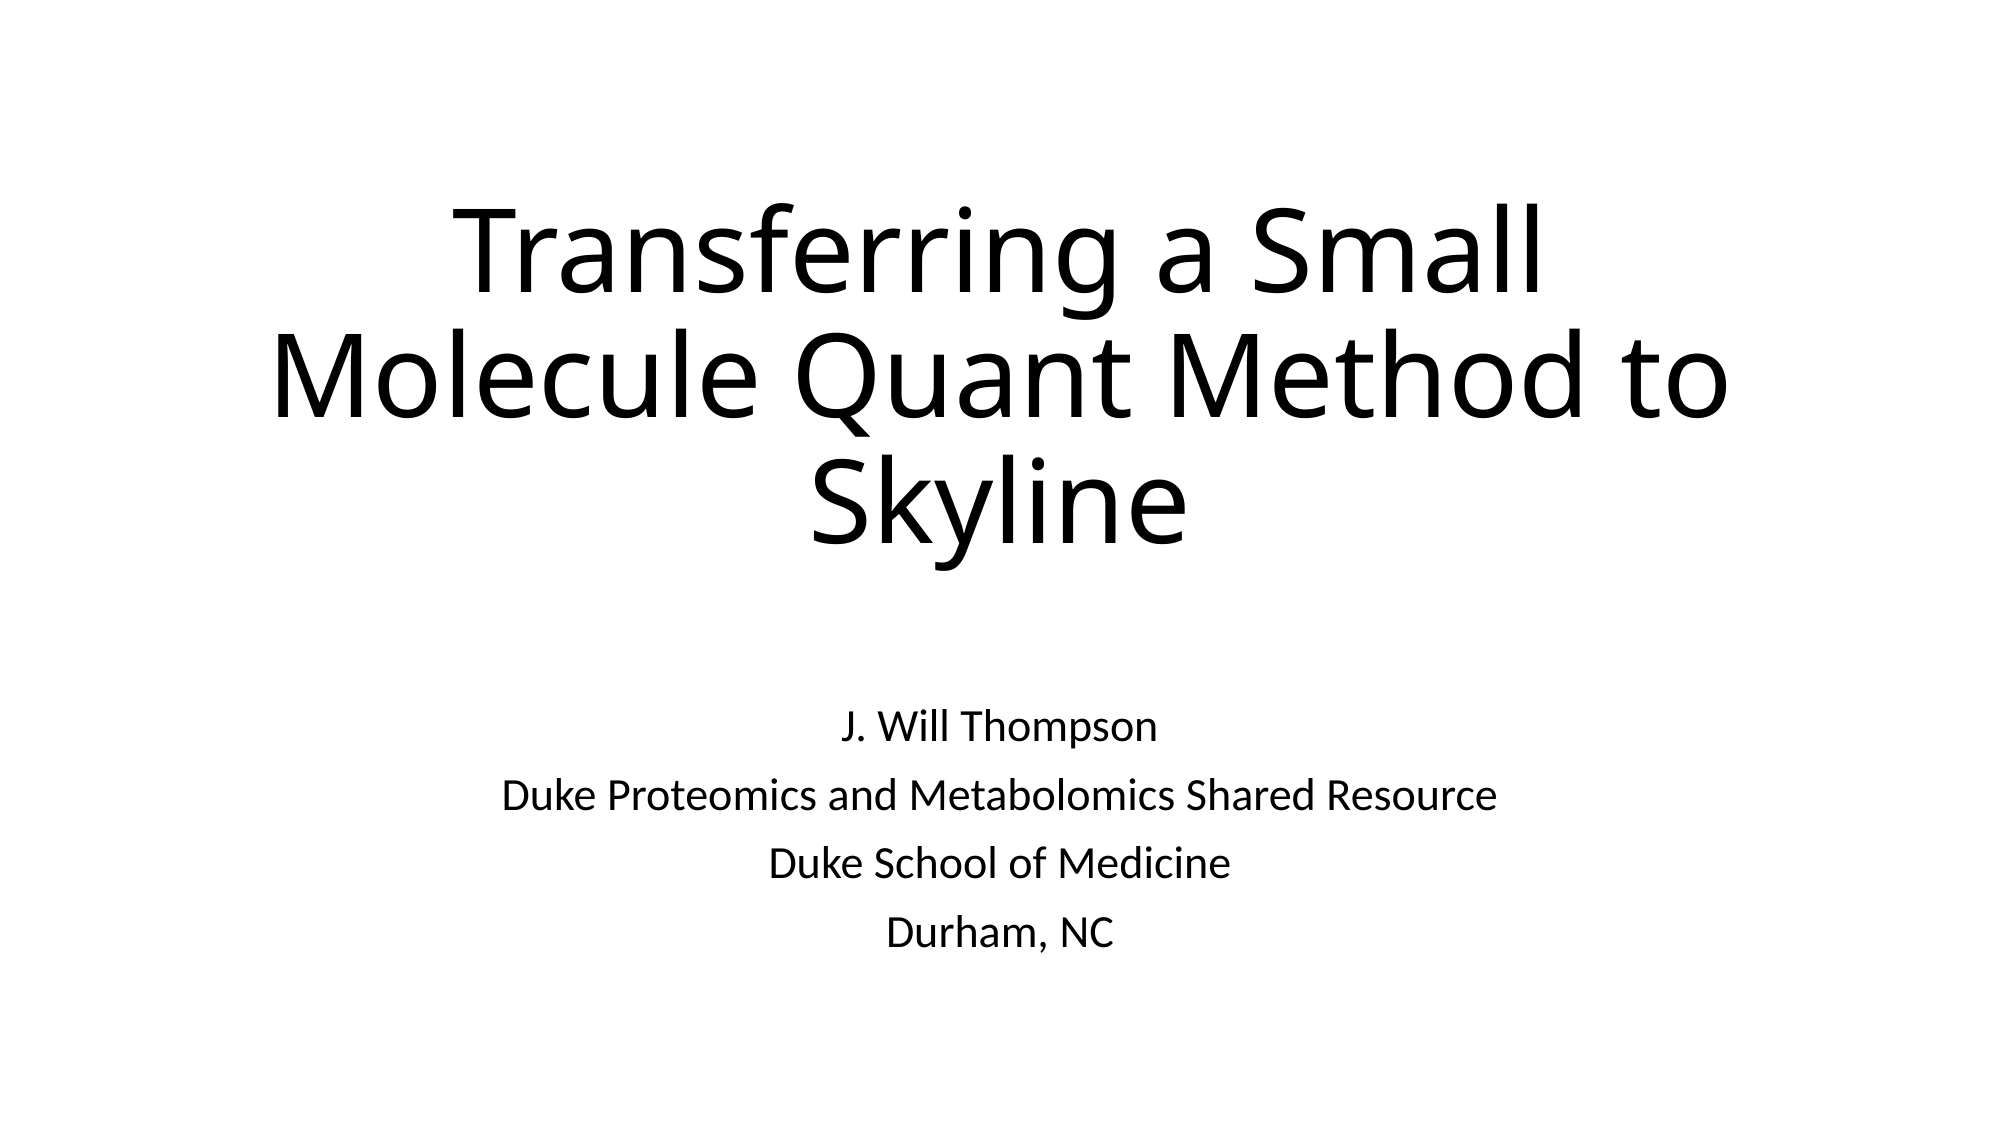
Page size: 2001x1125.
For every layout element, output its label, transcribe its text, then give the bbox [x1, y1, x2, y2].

title Transferring a Small Molecule Quant Method to Skyline [249, 184, 1750, 576]
subtitle J. Will Thompson Duke Proteomics and Metabolomics Shared Resource Duke School of Medicine Durham, NC [249, 694, 1750, 966]
